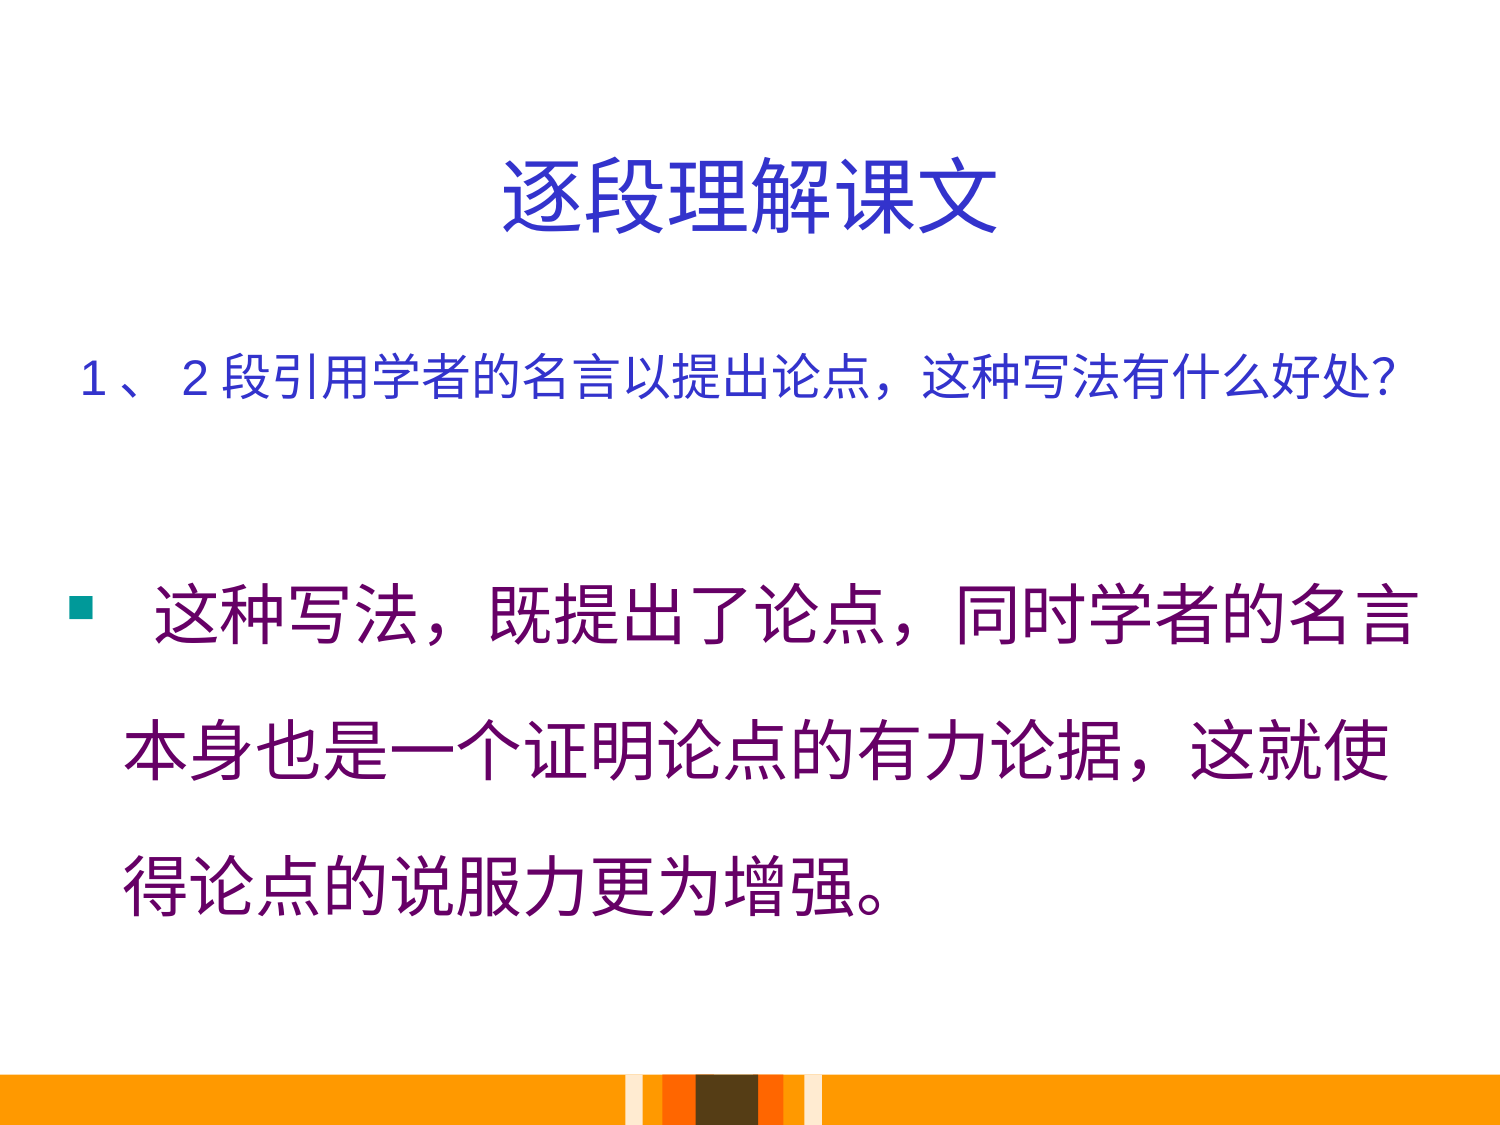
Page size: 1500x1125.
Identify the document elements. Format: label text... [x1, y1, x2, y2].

list 1、2段引用学者的名言以提出论点，这种写法有什么好处？ [50, 338, 1452, 510]
title 逐段理解课文 [49, 99, 1451, 288]
text_box 这种写法，既提出了论点，同时学者的名言本身也是一个证明论点的有力论据，这就使得论点的说服力更为增强。 [51, 509, 1453, 923]
